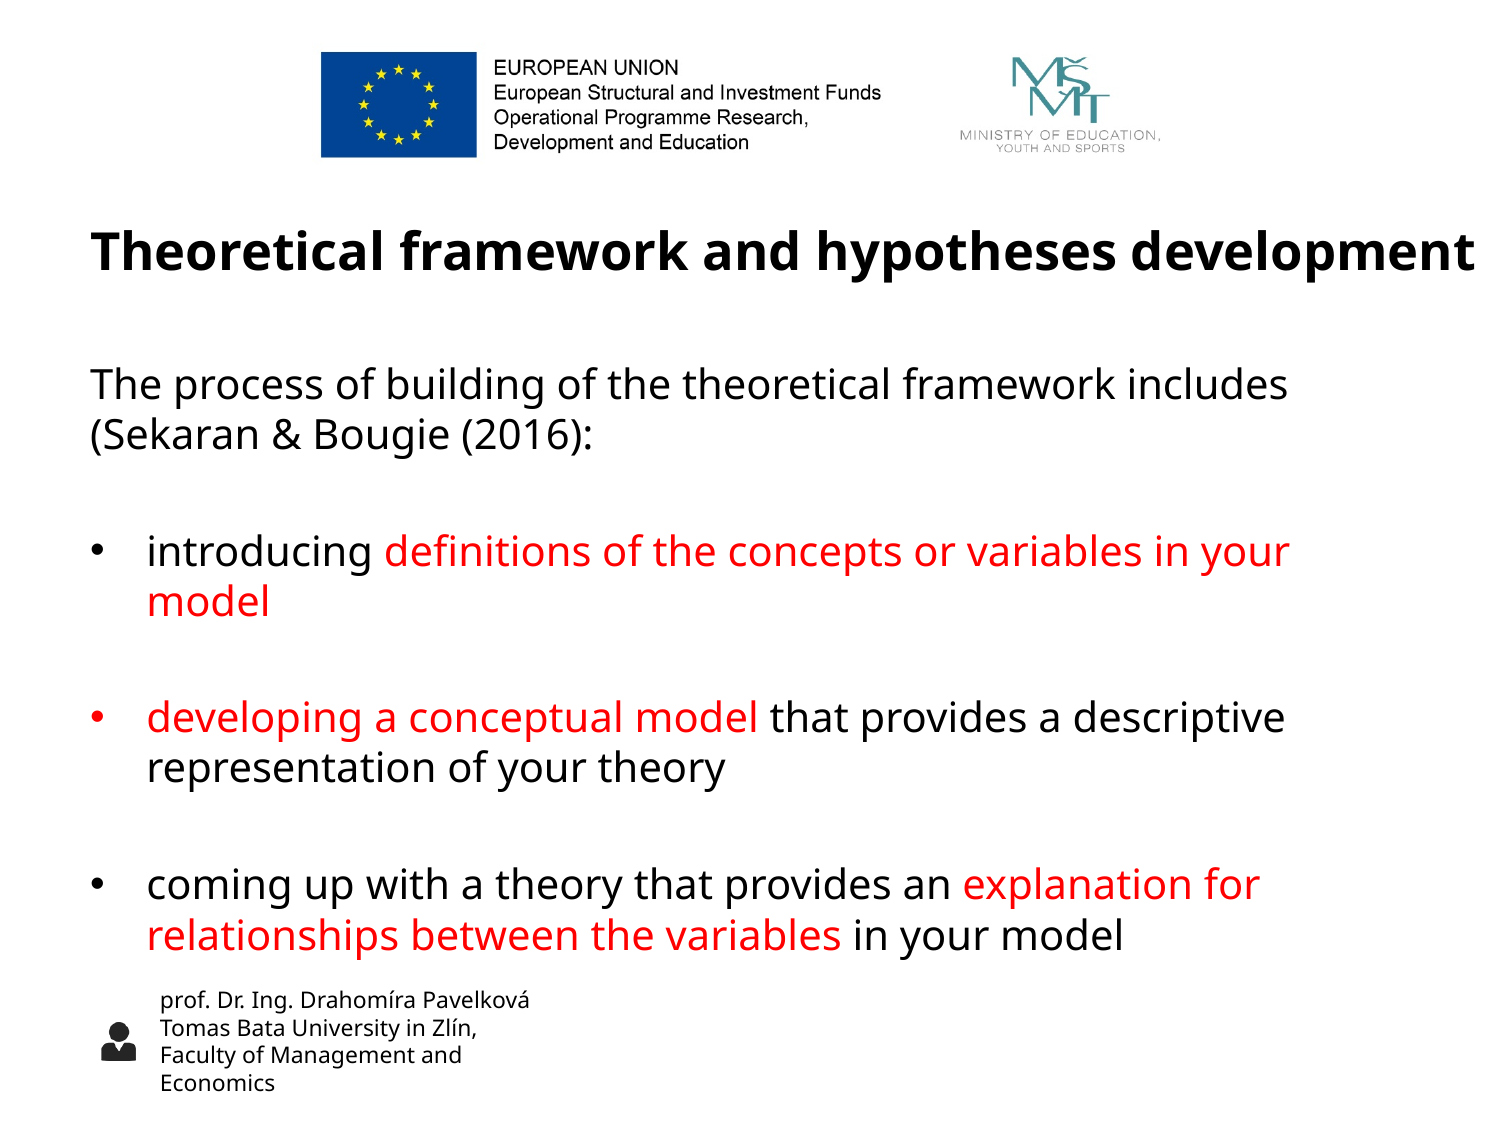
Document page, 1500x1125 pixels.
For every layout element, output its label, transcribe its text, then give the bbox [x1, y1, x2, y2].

picture [101, 1021, 136, 1062]
title Theoretical framework and hypotheses development [75, 184, 1500, 315]
picture [268, 0, 1212, 210]
list The process of building of the theoretical framework includes (Sekaran & Bougie (2016): introducing definitions of the concepts or variables in your model developing a conceptual model that provides a descriptive representation of your theory coming up with a theory that provides an explanation for relationships between the variables in your model [75, 349, 1425, 1005]
footer prof. Dr. Ing. Drahomíra Pavelková Tomas Bata University in Zlín, Faculty of Management and Economics [145, 999, 550, 1083]
